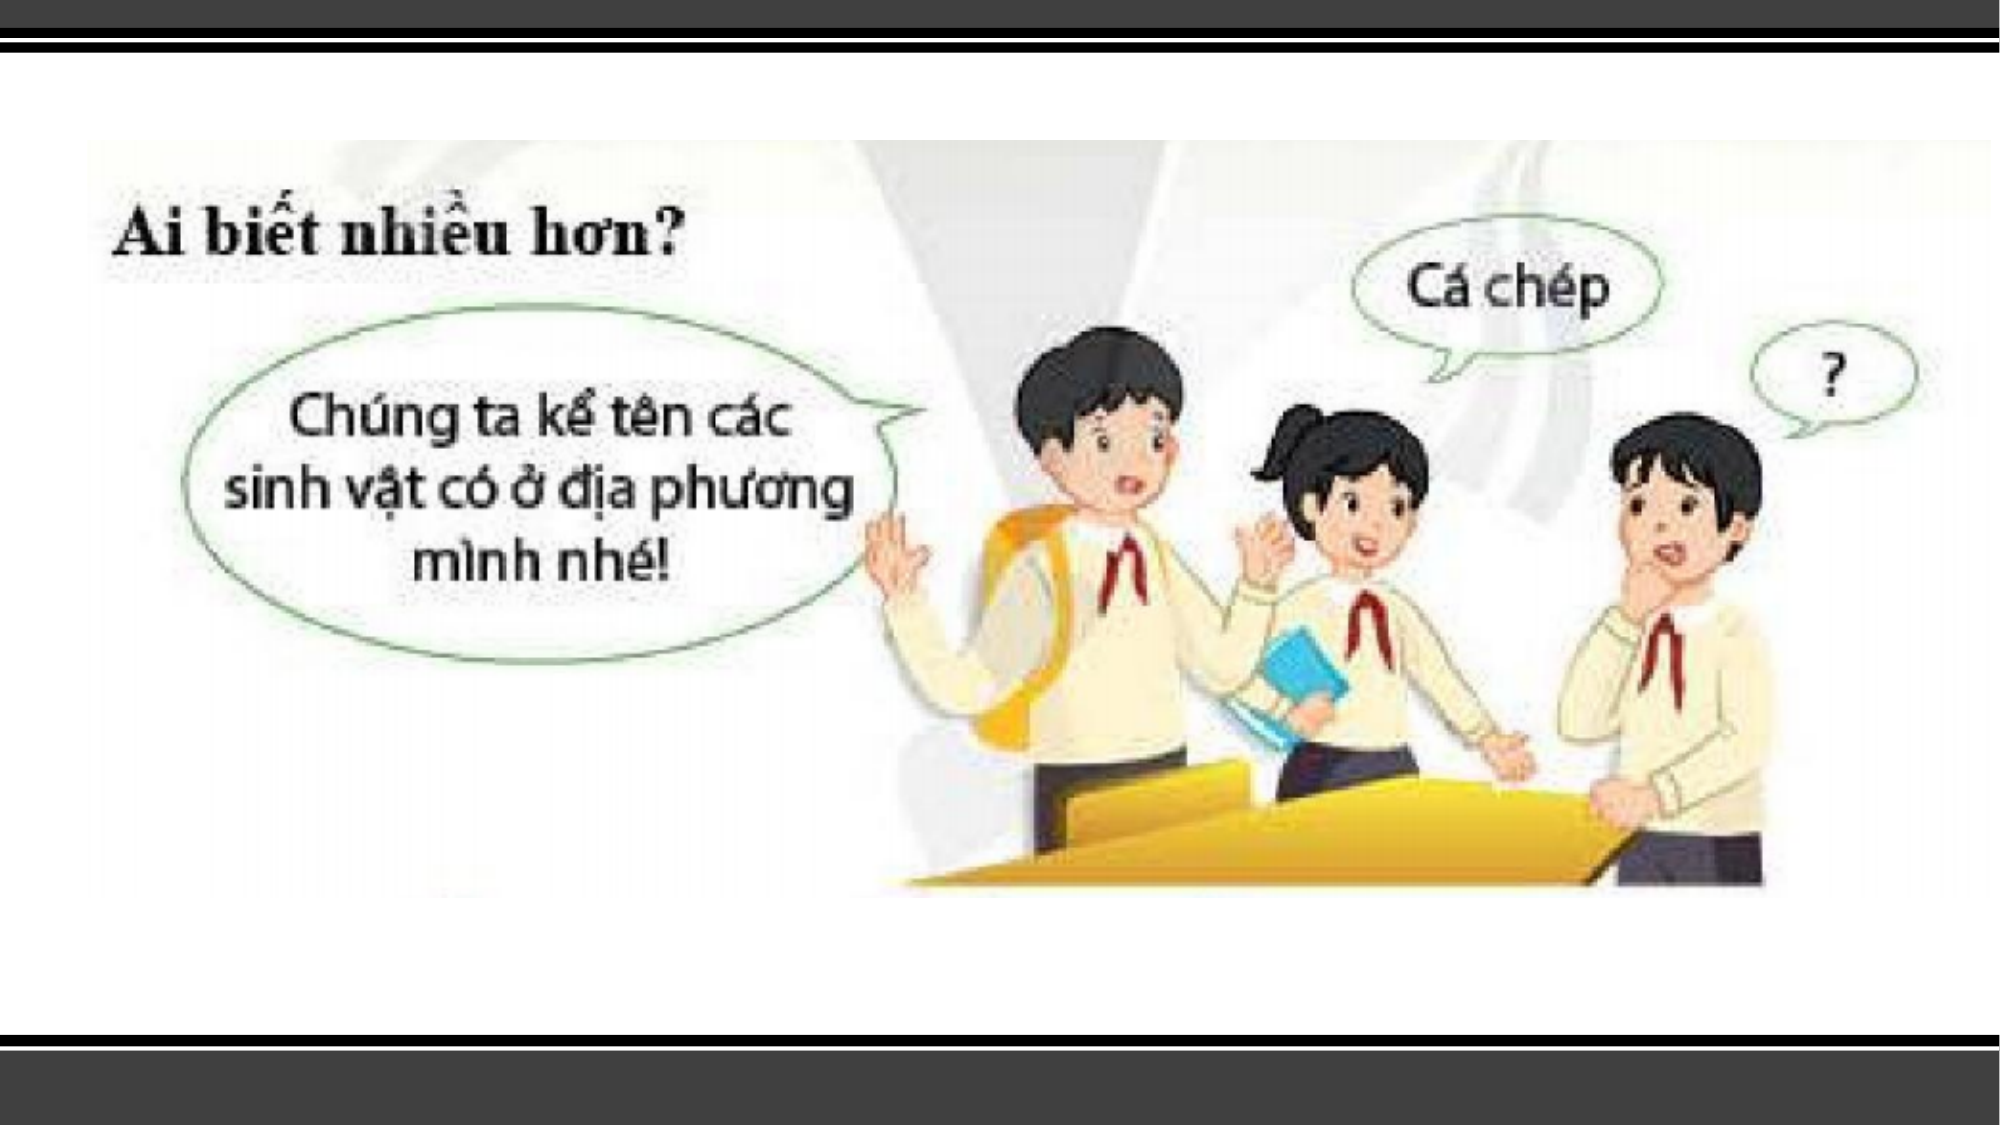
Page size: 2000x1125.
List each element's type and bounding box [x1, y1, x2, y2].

picture [86, 139, 1992, 898]
